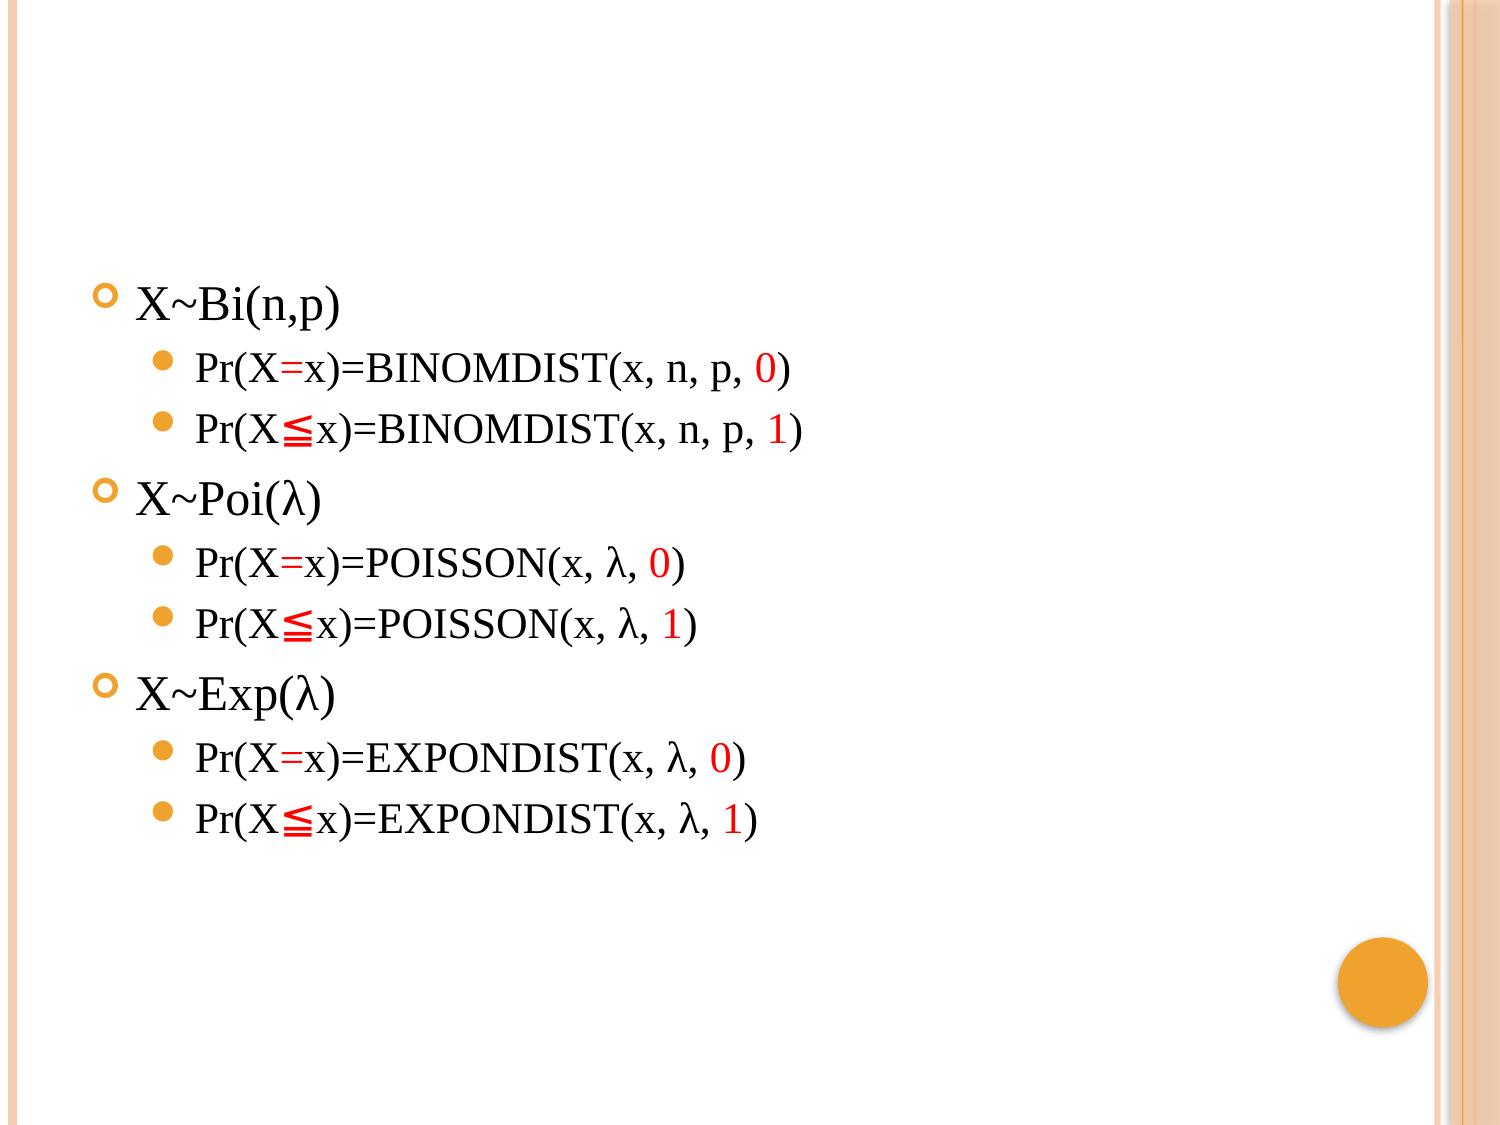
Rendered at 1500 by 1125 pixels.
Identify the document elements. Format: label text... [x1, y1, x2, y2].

list X~Bi(n,p) Pr(X=x)=BINOMDIST(x, n, p, 0) Pr(X≦x)=BINOMDIST(x, n, p, 1) X~Poi(λ) Pr(X=x)=POISSON(x, λ, 0) Pr(X≦x)=POISSON(x, λ, 1) X~Exp(λ) Pr(X=x)=EXPONDIST(x, λ, 0) Pr(X≦x)=EXPONDIST(x, λ, 1) [75, 262, 1300, 1062]
